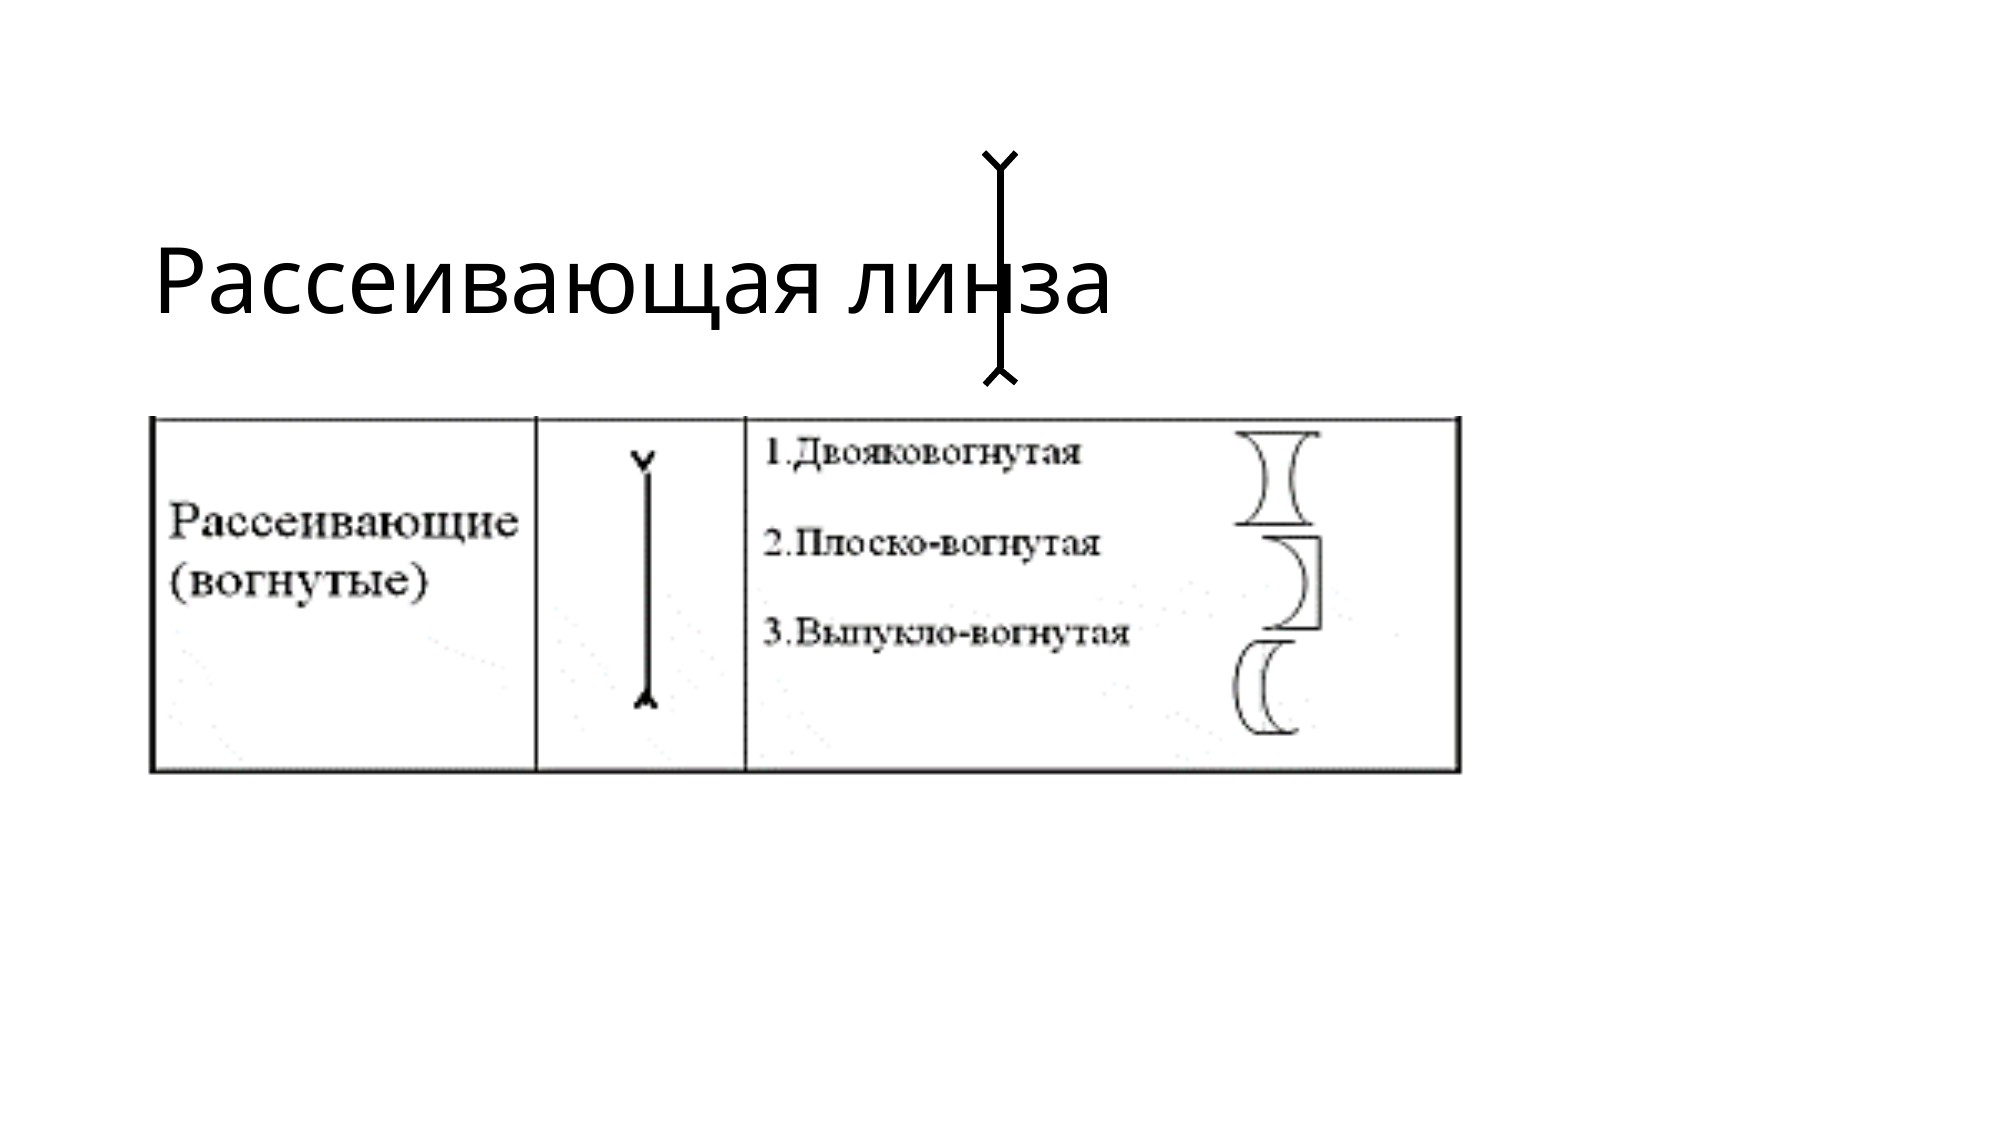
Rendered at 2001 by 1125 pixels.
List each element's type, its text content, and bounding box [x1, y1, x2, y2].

picture [137, 416, 1467, 788]
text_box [983, 152, 1016, 385]
title Рассеивающая линза [137, 175, 1863, 394]
